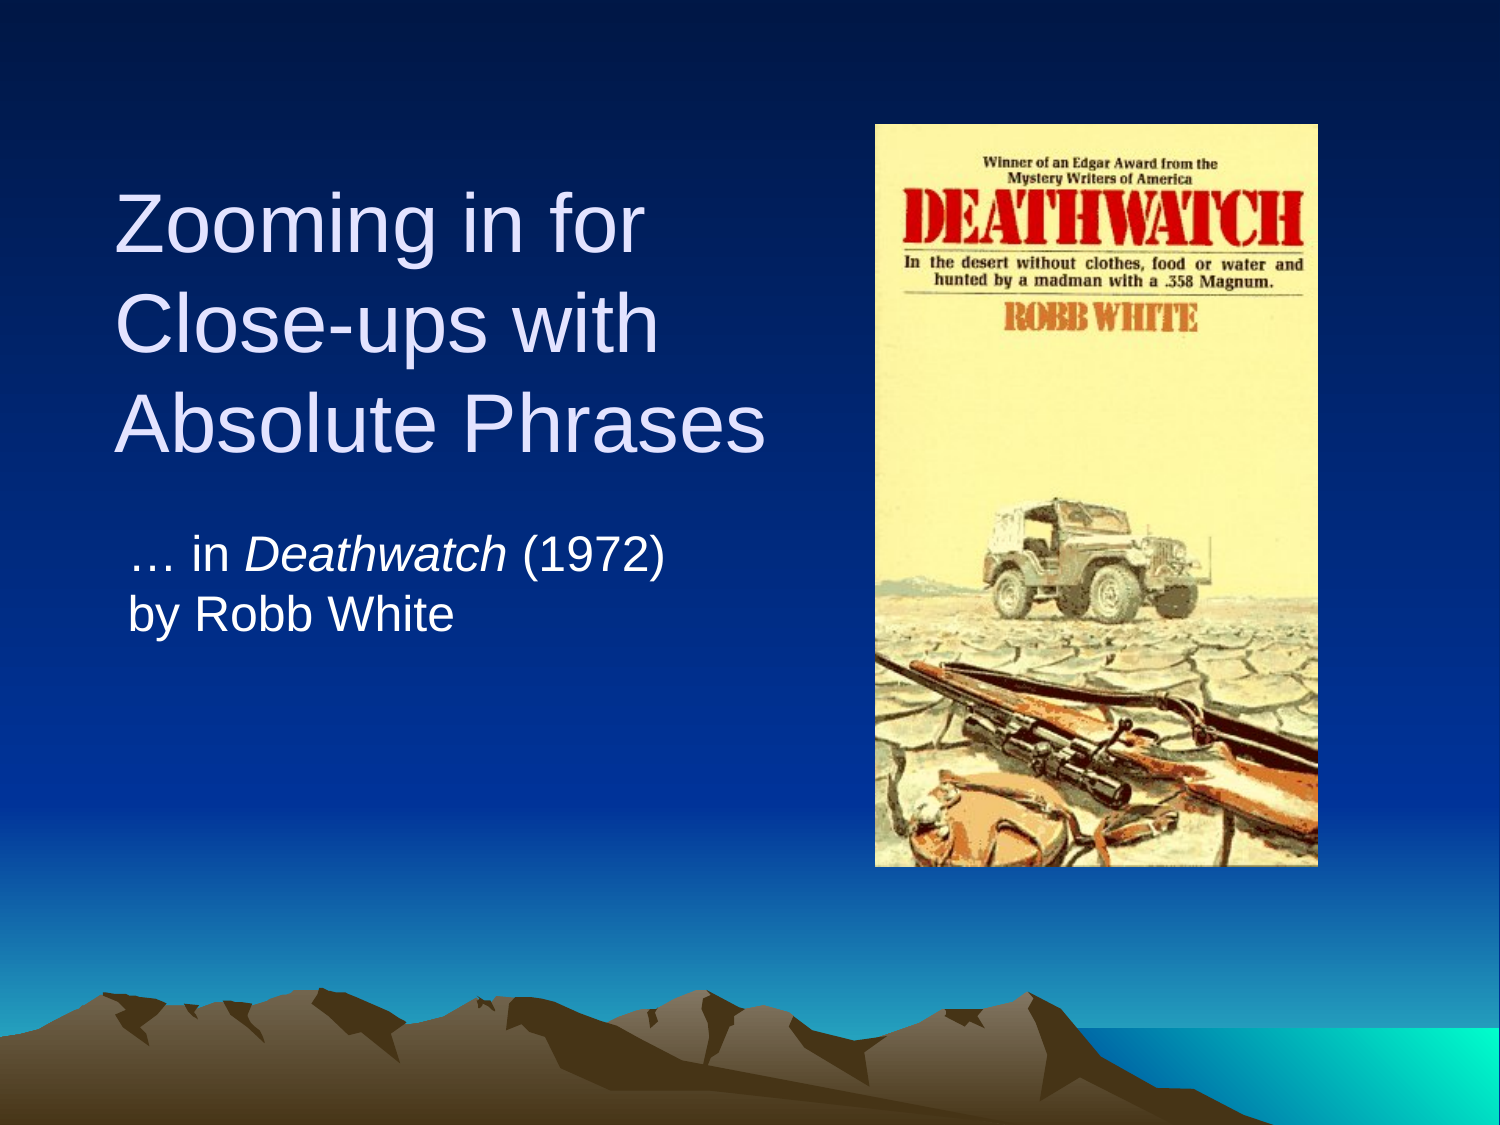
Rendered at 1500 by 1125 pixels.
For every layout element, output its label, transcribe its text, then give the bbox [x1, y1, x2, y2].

subtitle … in Deathwatch (1972) by Robb White [112, 513, 688, 702]
title Zooming in for Close-ups with Absolute Phrases [99, 125, 838, 514]
picture [874, 123, 1318, 867]
